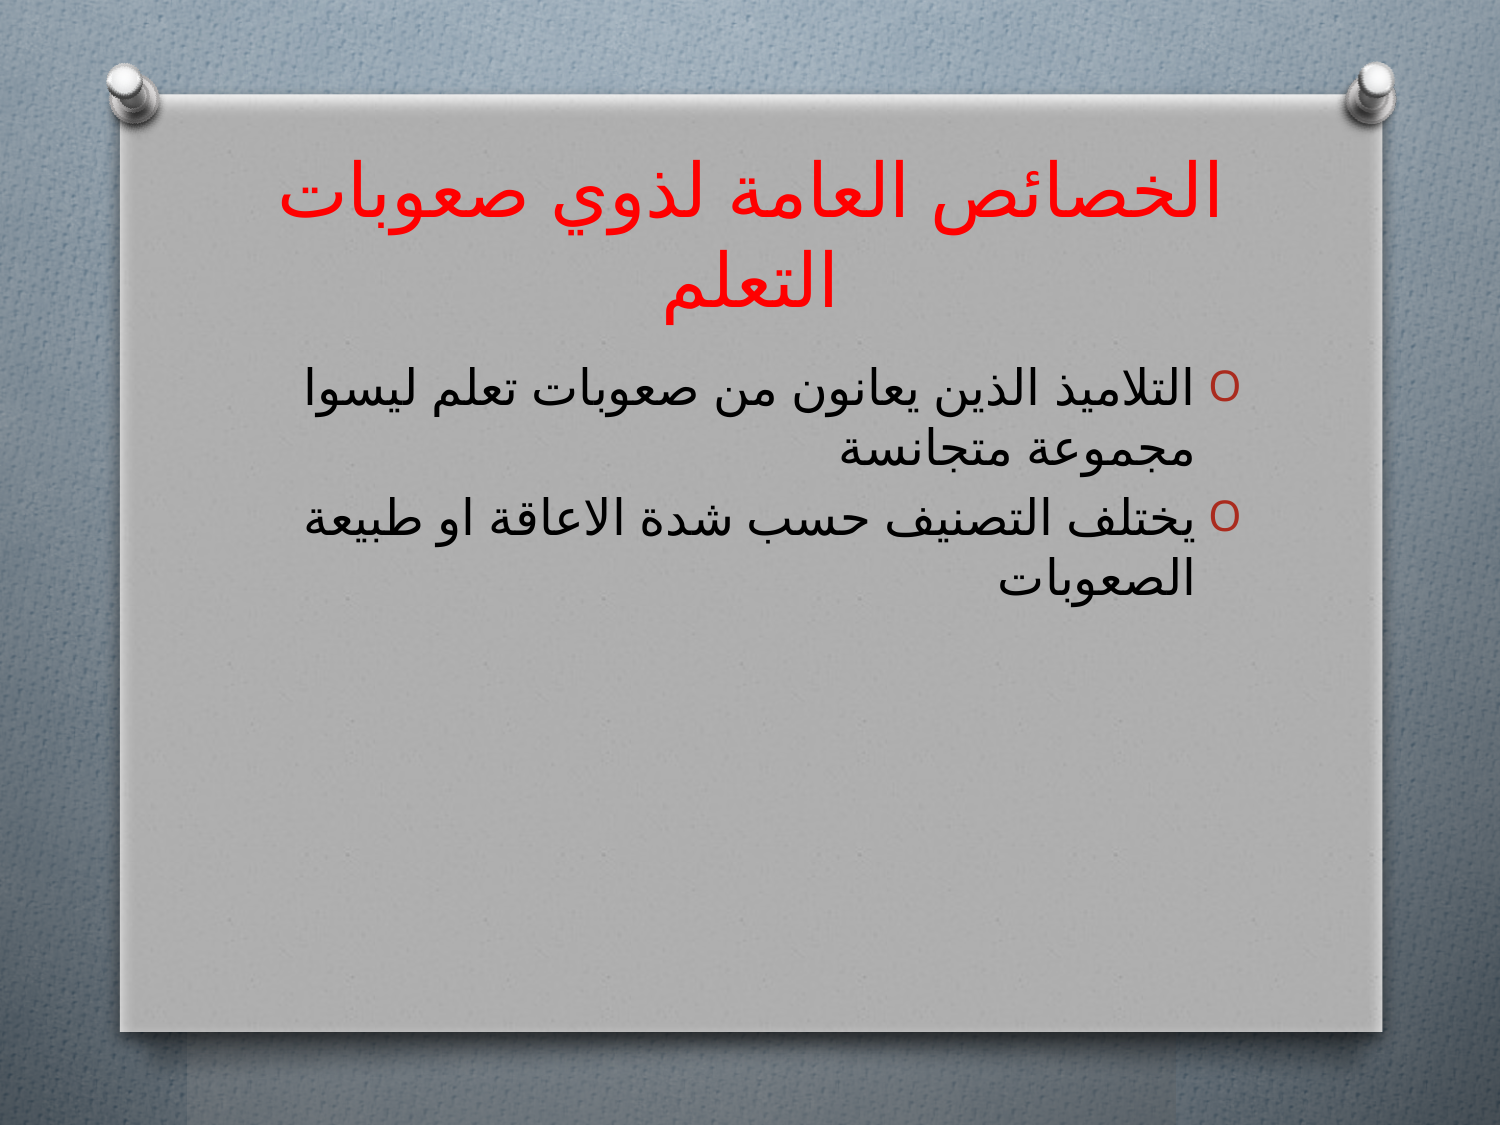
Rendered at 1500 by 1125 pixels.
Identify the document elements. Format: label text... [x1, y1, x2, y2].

picture [1317, 35, 1439, 156]
title الخصائص العامة لذوي صعوبات التعلم [179, 134, 1323, 332]
list التلاميذ الذين يعانون من صعوبات تعلم ليسوا مجموعة متجانسة يختلف التصنيف حسب شدة الاعاقة او طبيعة الصعوبات [240, 347, 1257, 939]
picture [75, 29, 198, 153]
